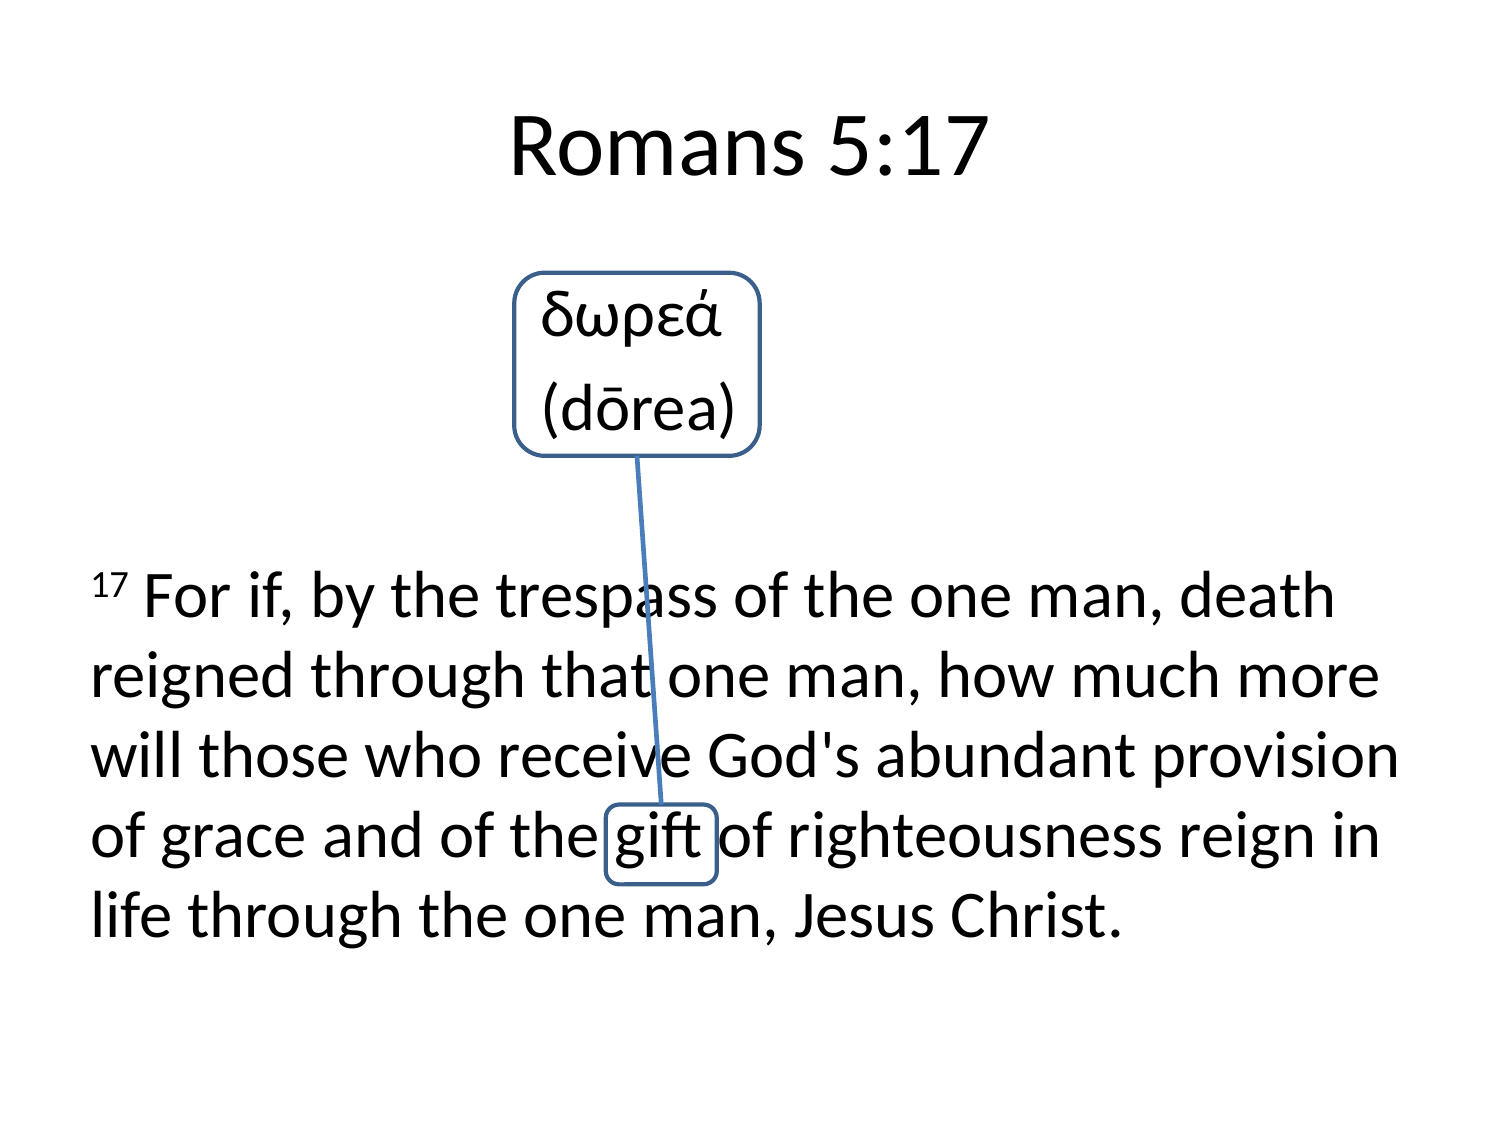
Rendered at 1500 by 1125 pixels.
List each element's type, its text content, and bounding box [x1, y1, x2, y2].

text_box [603, 802, 719, 887]
text_box [512, 270, 762, 458]
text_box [636, 455, 662, 805]
list δωρεά (dōrea) 17 For if, by the trespass of the one man, death reigned through that one man, how much more will those who receive God's abundant provision of grace and of the gift of righteousness reign in life through the one man, Jesus Christ. [75, 262, 1425, 1005]
title Romans 5:17 [75, 45, 1425, 233]
